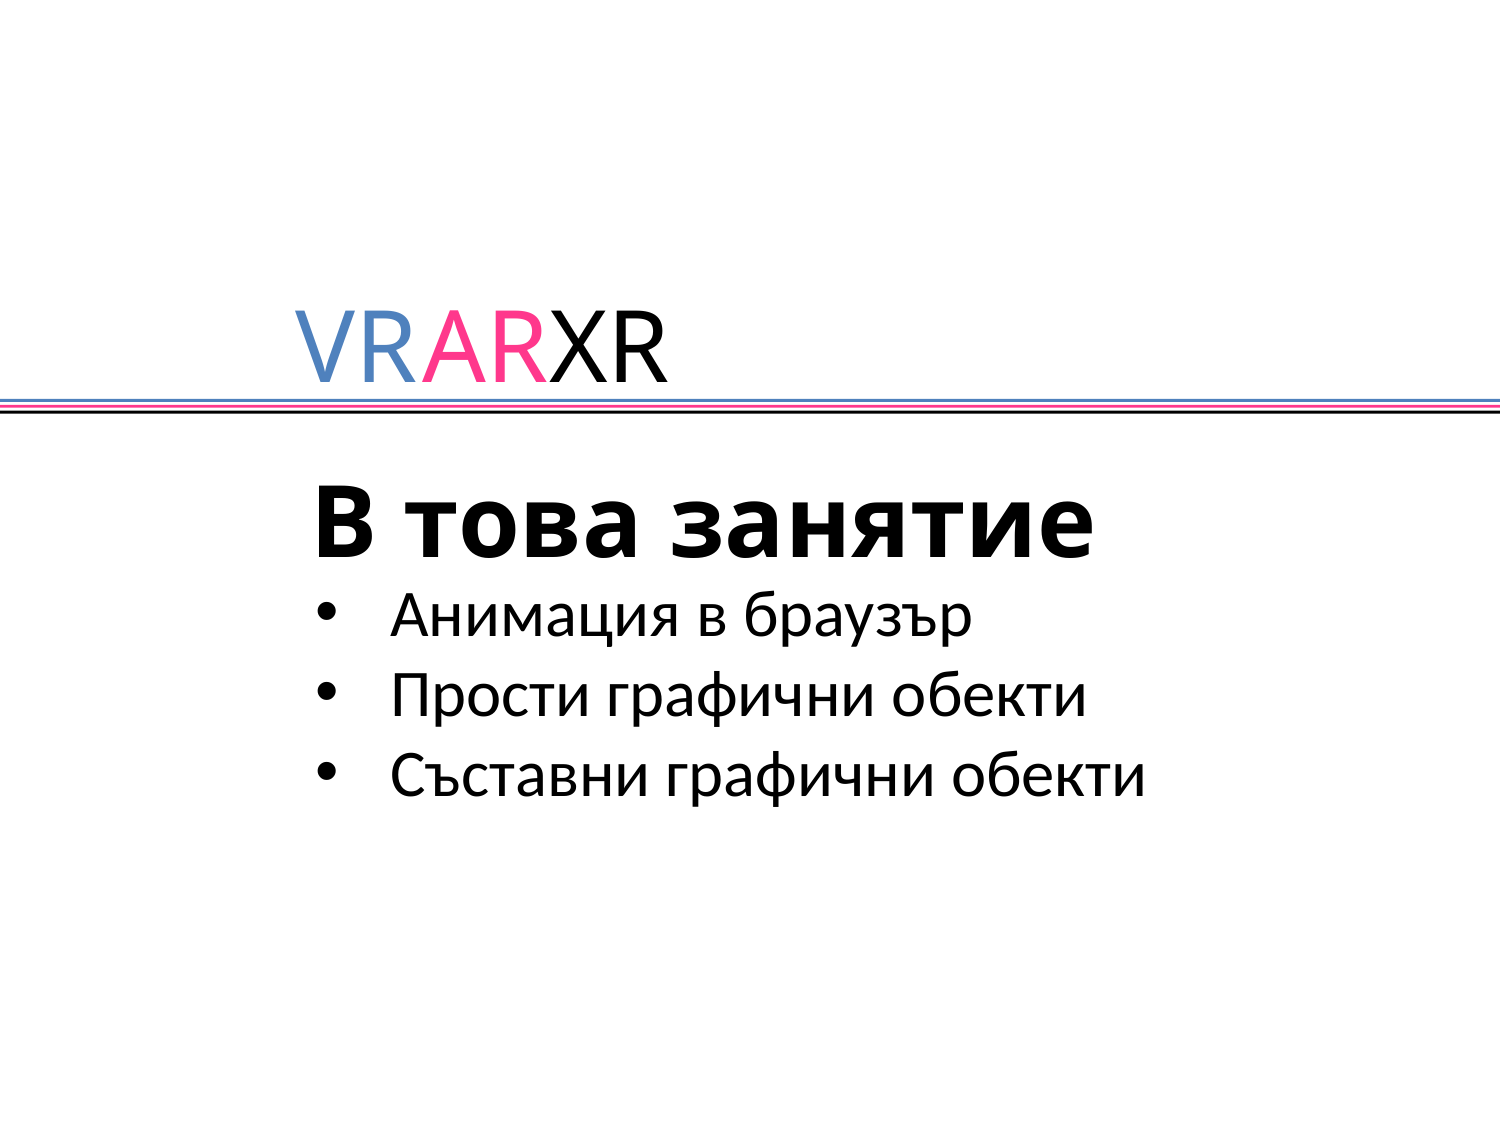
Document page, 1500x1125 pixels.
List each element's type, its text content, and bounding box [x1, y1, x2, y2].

list Анимация в браузър Прости графични обекти Съставни графични обекти [300, 562, 1455, 1088]
list В това занятие [295, 450, 1450, 563]
